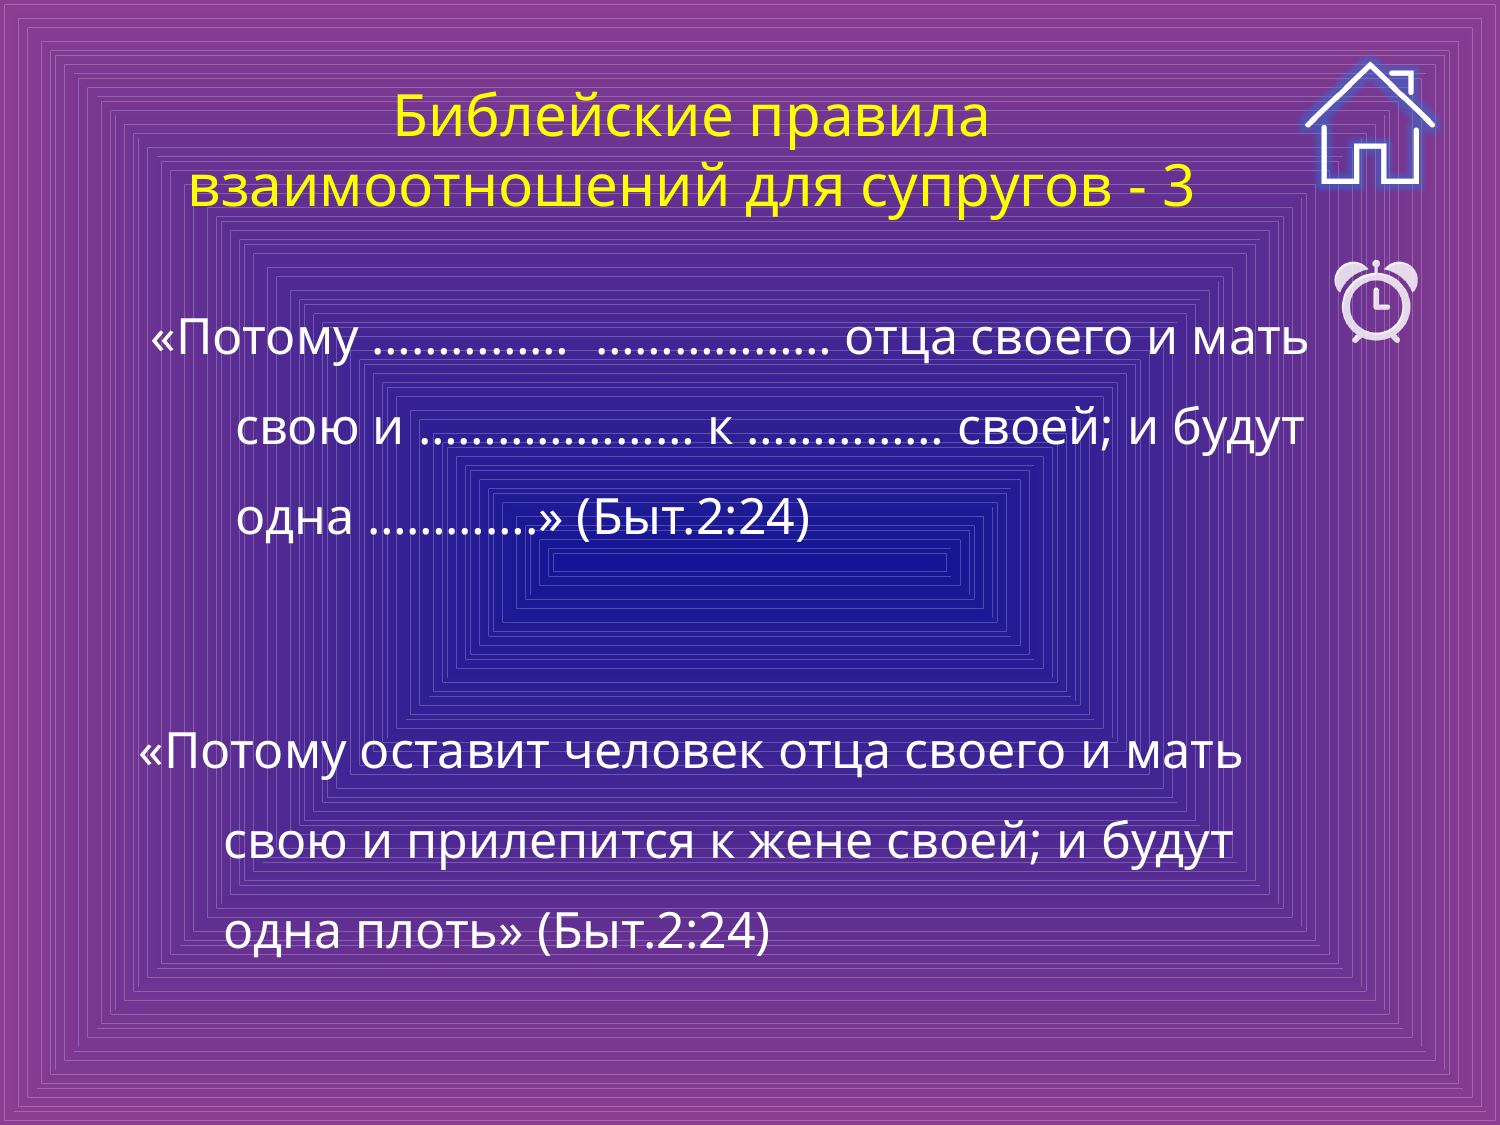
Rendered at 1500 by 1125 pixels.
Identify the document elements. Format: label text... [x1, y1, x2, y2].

list «Потому …………… ……………… отца своего и мать свою и ………………… к …………… своей; и будут одна ………….» (Быт.2:24) [135, 267, 1329, 646]
text_box Библейские правила взаимоотношений для супругов - 3 [100, 54, 1284, 243]
picture [1304, 54, 1435, 184]
text_box «Потому оставит человек отца своего и мать свою и прилепится к жене своей; и будут одна плоть» (Быт.2:24) [123, 680, 1365, 1024]
picture [1328, 255, 1424, 350]
